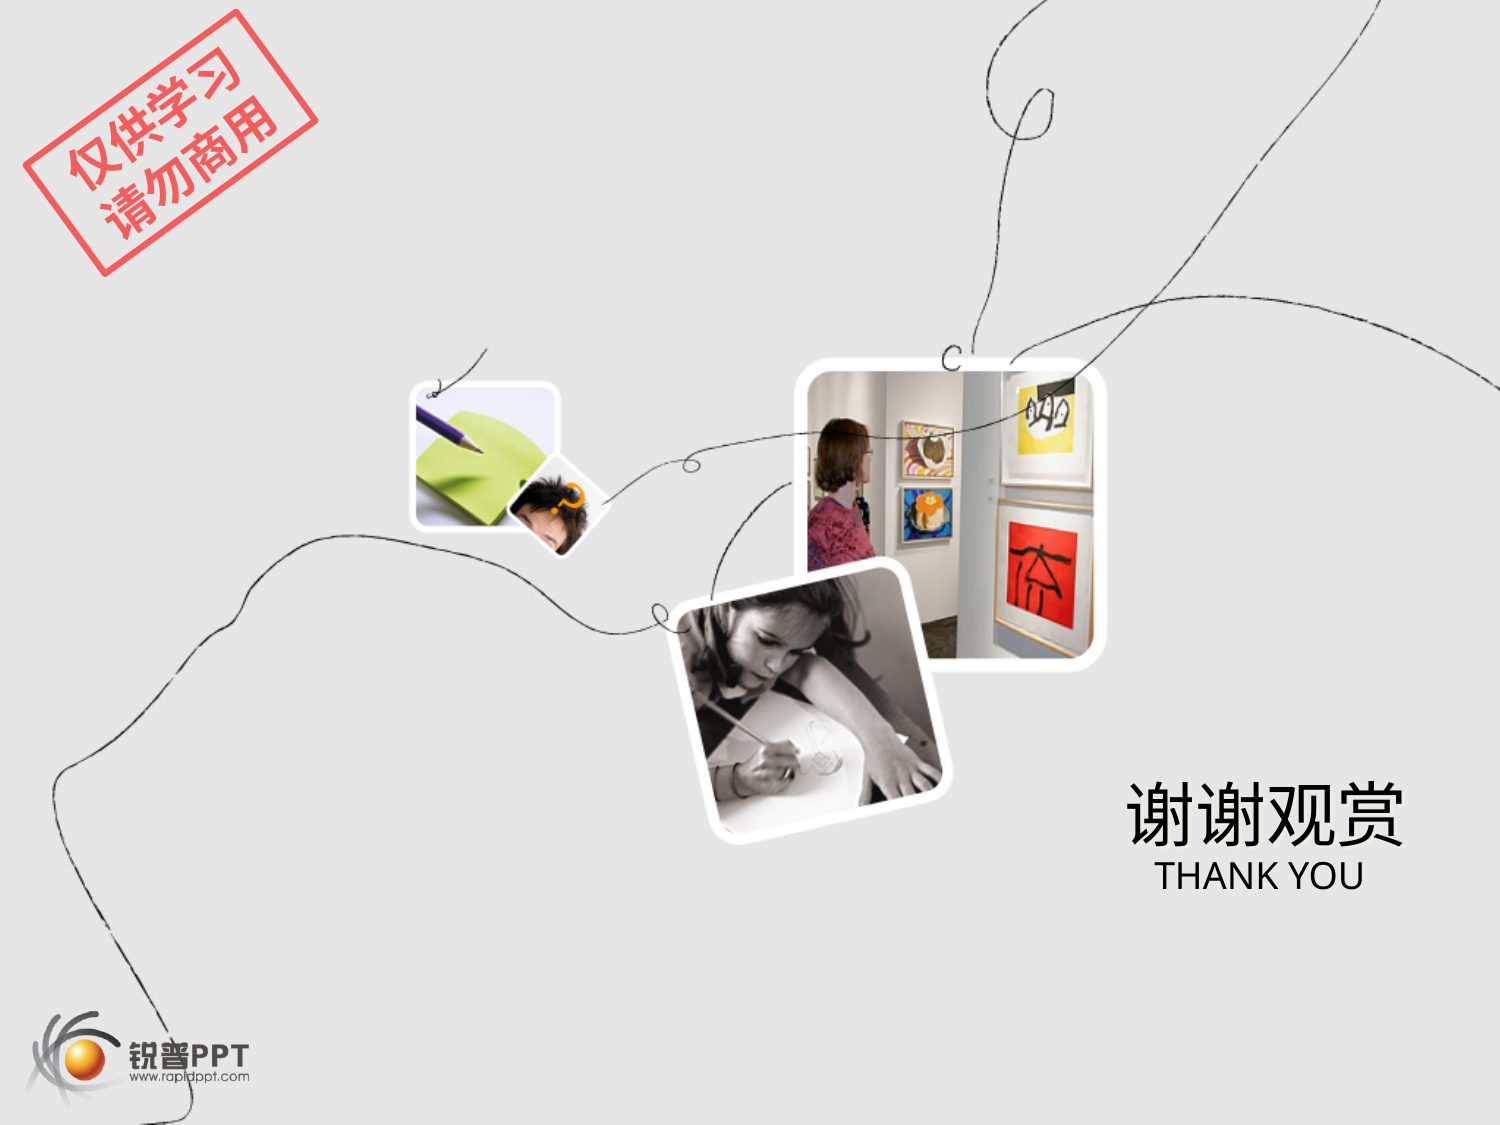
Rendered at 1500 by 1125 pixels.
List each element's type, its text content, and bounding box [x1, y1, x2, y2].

text_box THANK YOU [1139, 844, 1381, 905]
text_box 谢谢观赏 [1109, 763, 1423, 863]
picture [0, 0, 1500, 1125]
text_box 仅供学习 请勿商用 [25, 11, 316, 274]
